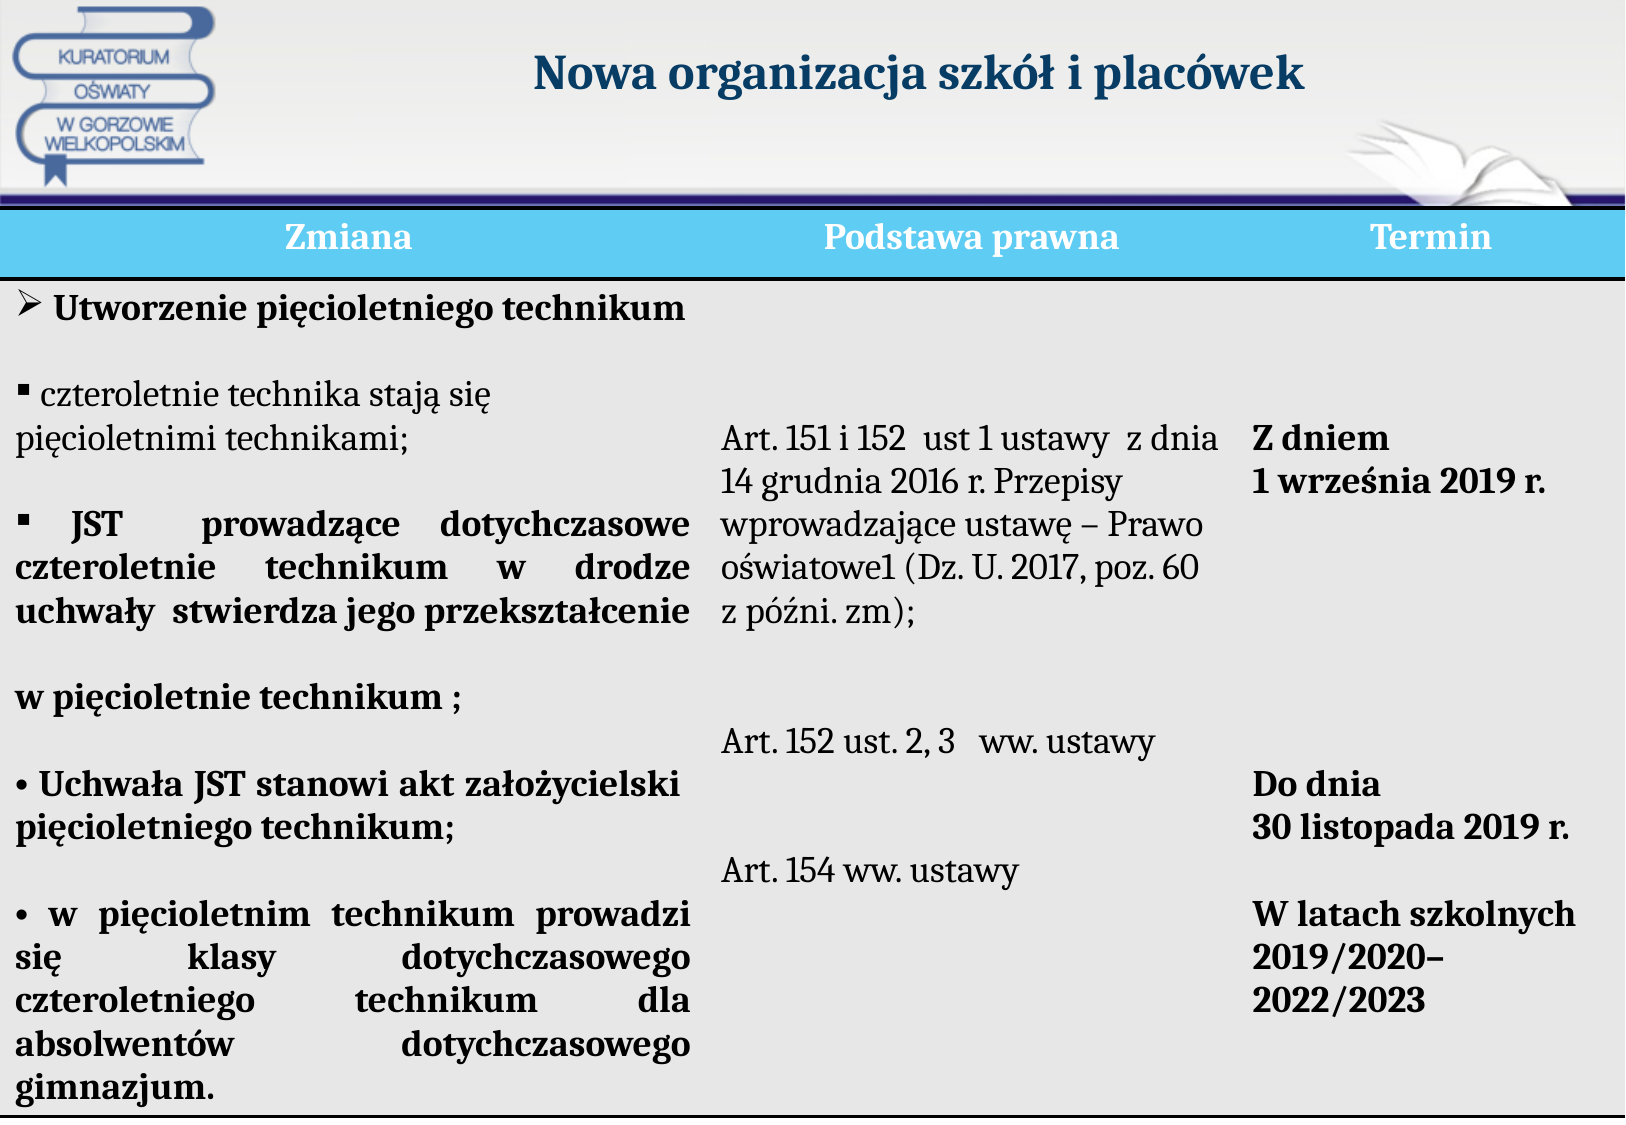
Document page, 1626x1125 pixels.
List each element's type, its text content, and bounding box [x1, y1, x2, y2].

table_cell Z dniem 1 września 2019 r. Do dnia 30 listopada 2019 r. W latach szkolnych 2019/2020–2022/2023 [1238, 281, 1625, 1115]
table_header Termin [1238, 210, 1625, 277]
title Nowa organizacja szkół i placówek [249, 23, 1600, 176]
table_cell Art. 151 i 152 ust 1 ustawy z dnia 14 grudnia 2016 r. Przepisy wprowadzające ustawę – Prawo oświatowe1 (Dz. U. 2017, poz. 60 z późni. zm); Art. 152 ust. 2, 3 ww. ustawy Art. 154 ww. ustawy [706, 281, 1238, 1115]
table_header Podstawa prawna [706, 210, 1238, 277]
picture [0, 0, 1626, 1125]
table_header Zmiana [0, 210, 706, 277]
table_cell Utworzenie pięcioletniego technikum czteroletnie technika stają się pięcioletnimi technikami; JST prowadzące dotychczasowe czteroletnie technikum w drodze uchwały stwierdza jego przekształcenie w pięcioletnie technikum ; Uchwała JST stanowi akt założycielski pięcioletniego technikum; w pięcioletnim technikum prowadzi się klasy dotychczasowego czteroletniego technikum dla absolwentów dotychczasowego gimnazjum. [0, 281, 706, 1115]
